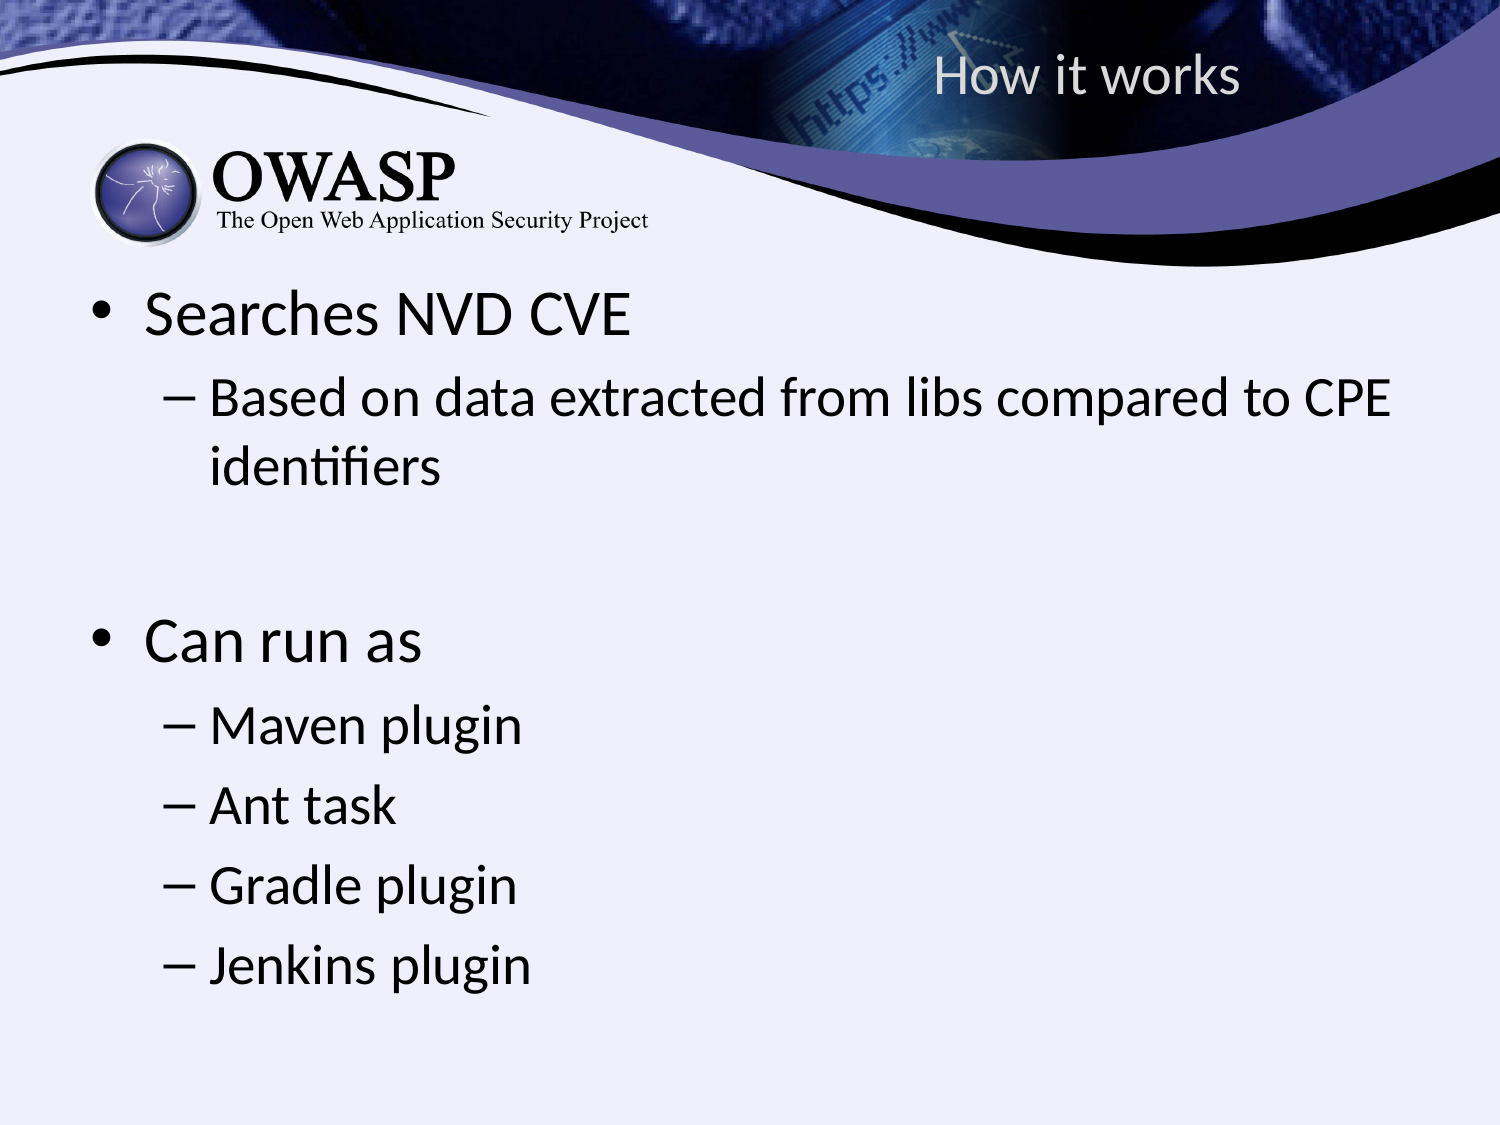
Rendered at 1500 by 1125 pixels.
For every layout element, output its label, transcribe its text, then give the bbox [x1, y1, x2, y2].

title How it works [699, 12, 1475, 130]
list Searches NVD CVE Based on data extracted from libs compared to CPE identifiers Can run as Maven plugin Ant task Gradle plugin Jenkins plugin [75, 262, 1425, 1005]
picture [0, 0, 1500, 1125]
